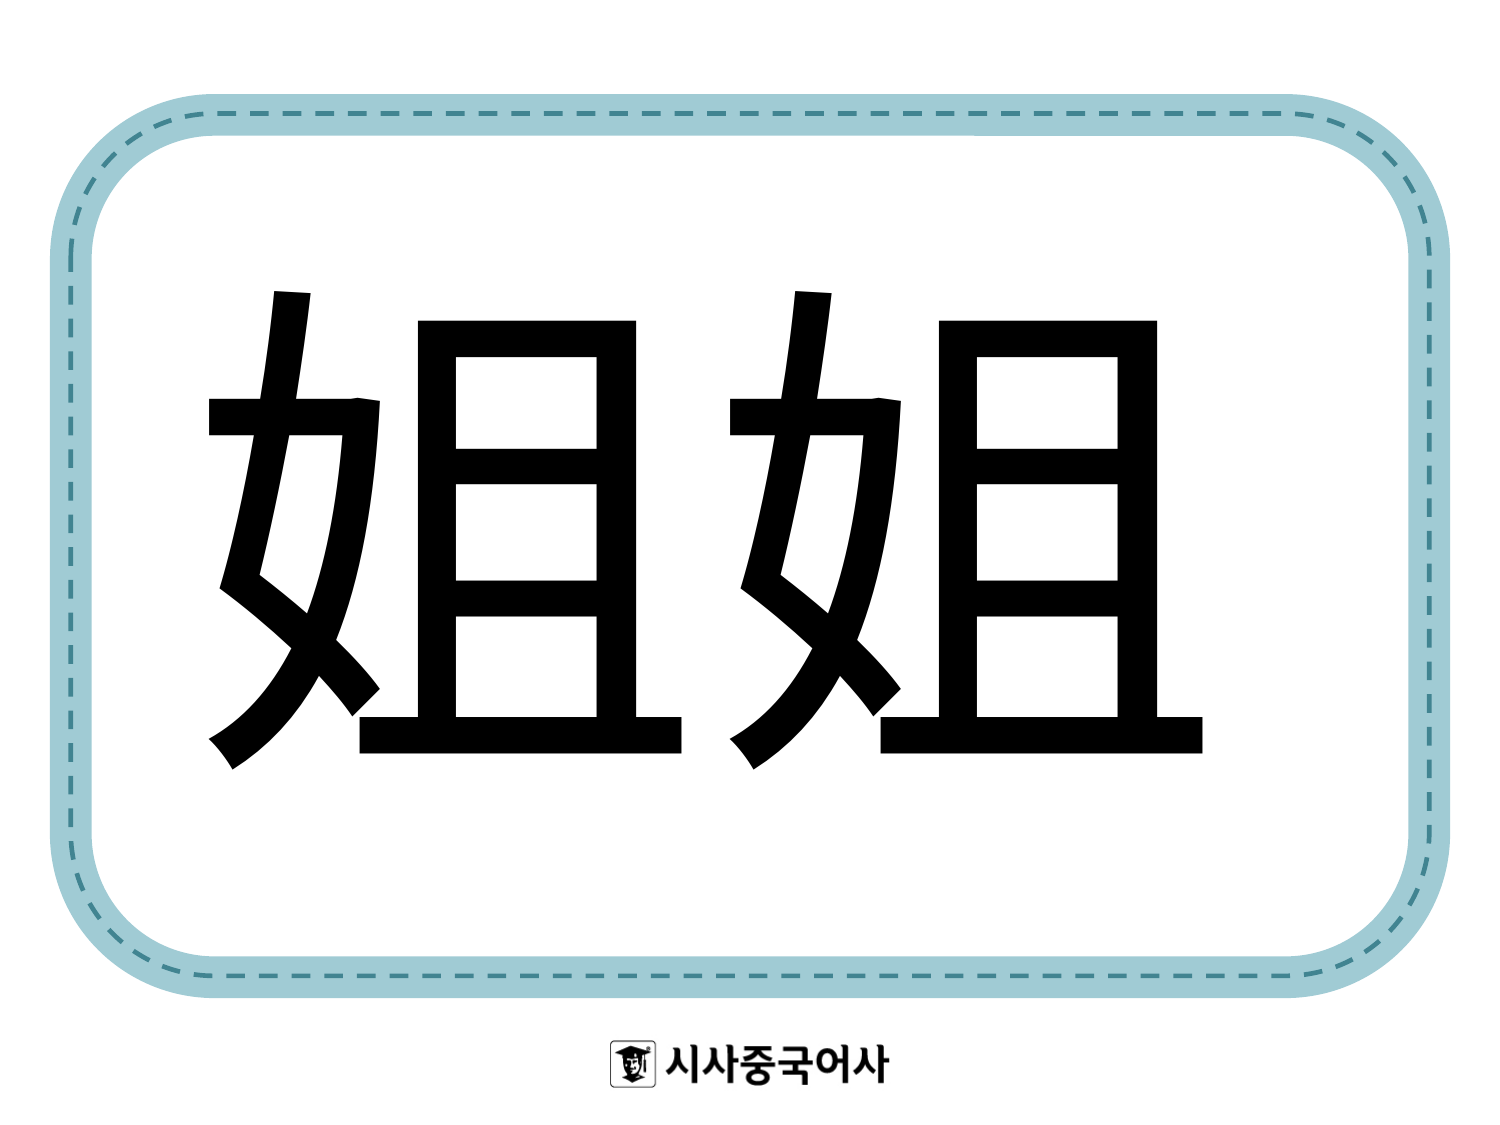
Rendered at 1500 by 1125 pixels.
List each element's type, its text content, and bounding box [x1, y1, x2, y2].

picture [602, 1034, 898, 1094]
text_box 姐姐 [145, 189, 1354, 853]
